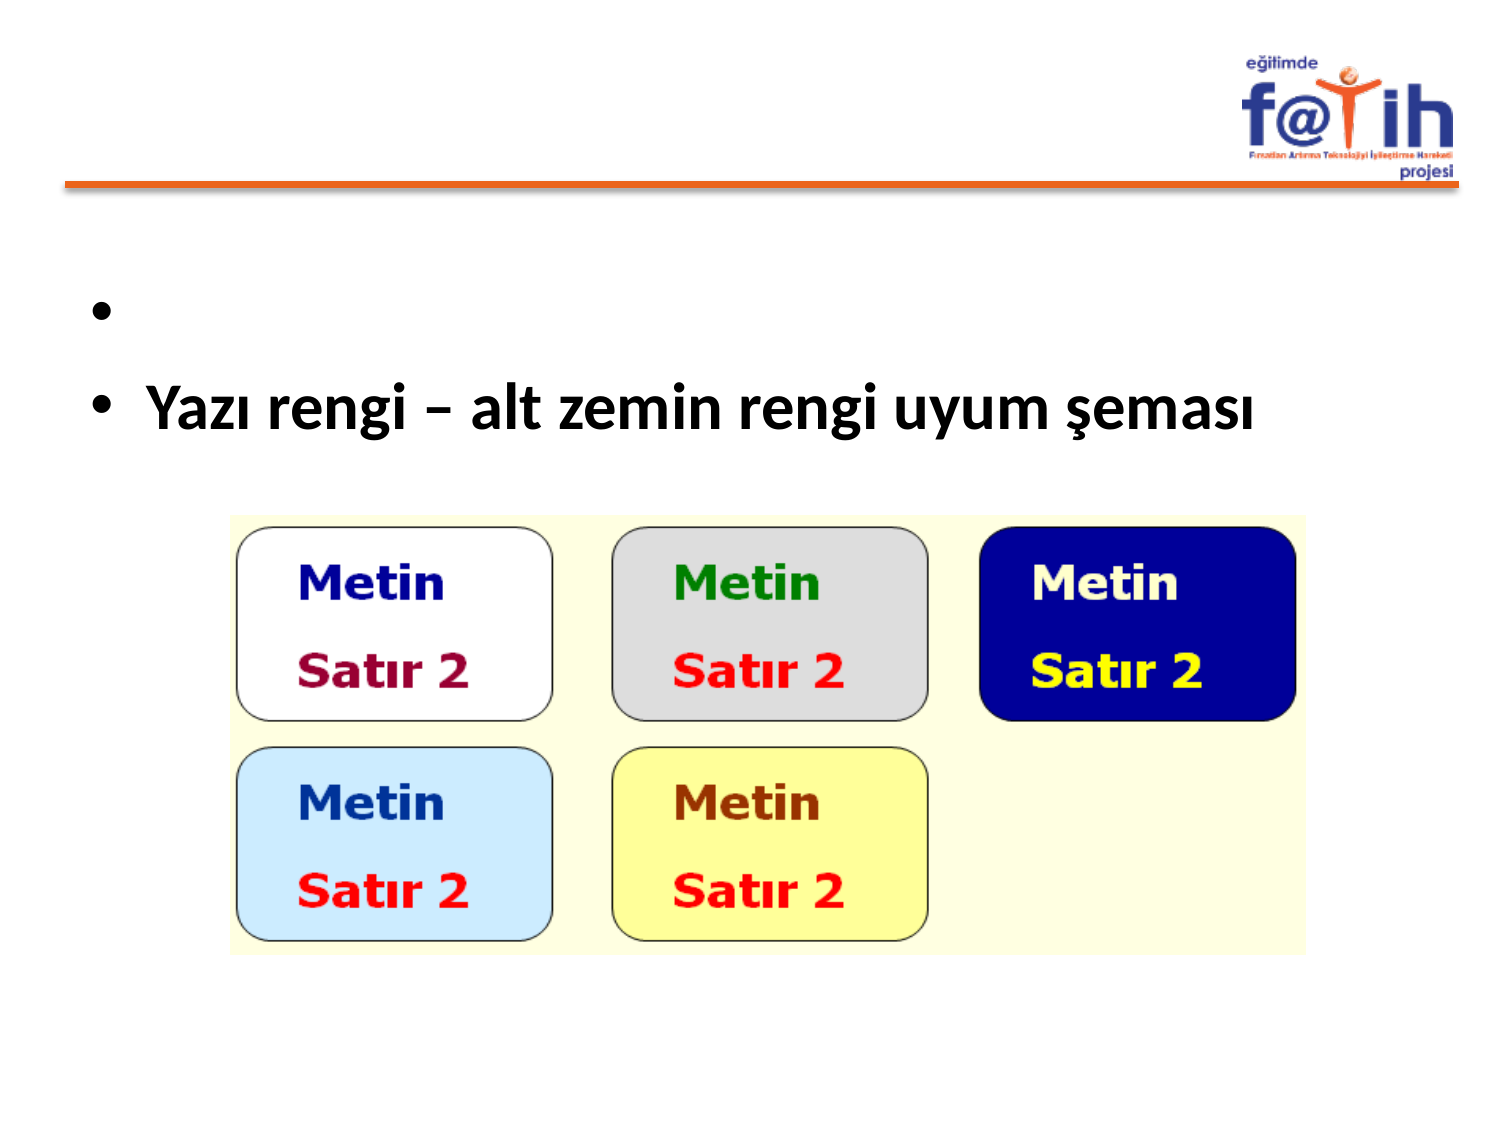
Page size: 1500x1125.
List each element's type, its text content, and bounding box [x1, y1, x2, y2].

picture [229, 514, 1306, 955]
picture [1242, 54, 1453, 182]
list Yazı rengi – alt zemin rengi uyum şeması [75, 262, 1425, 1005]
